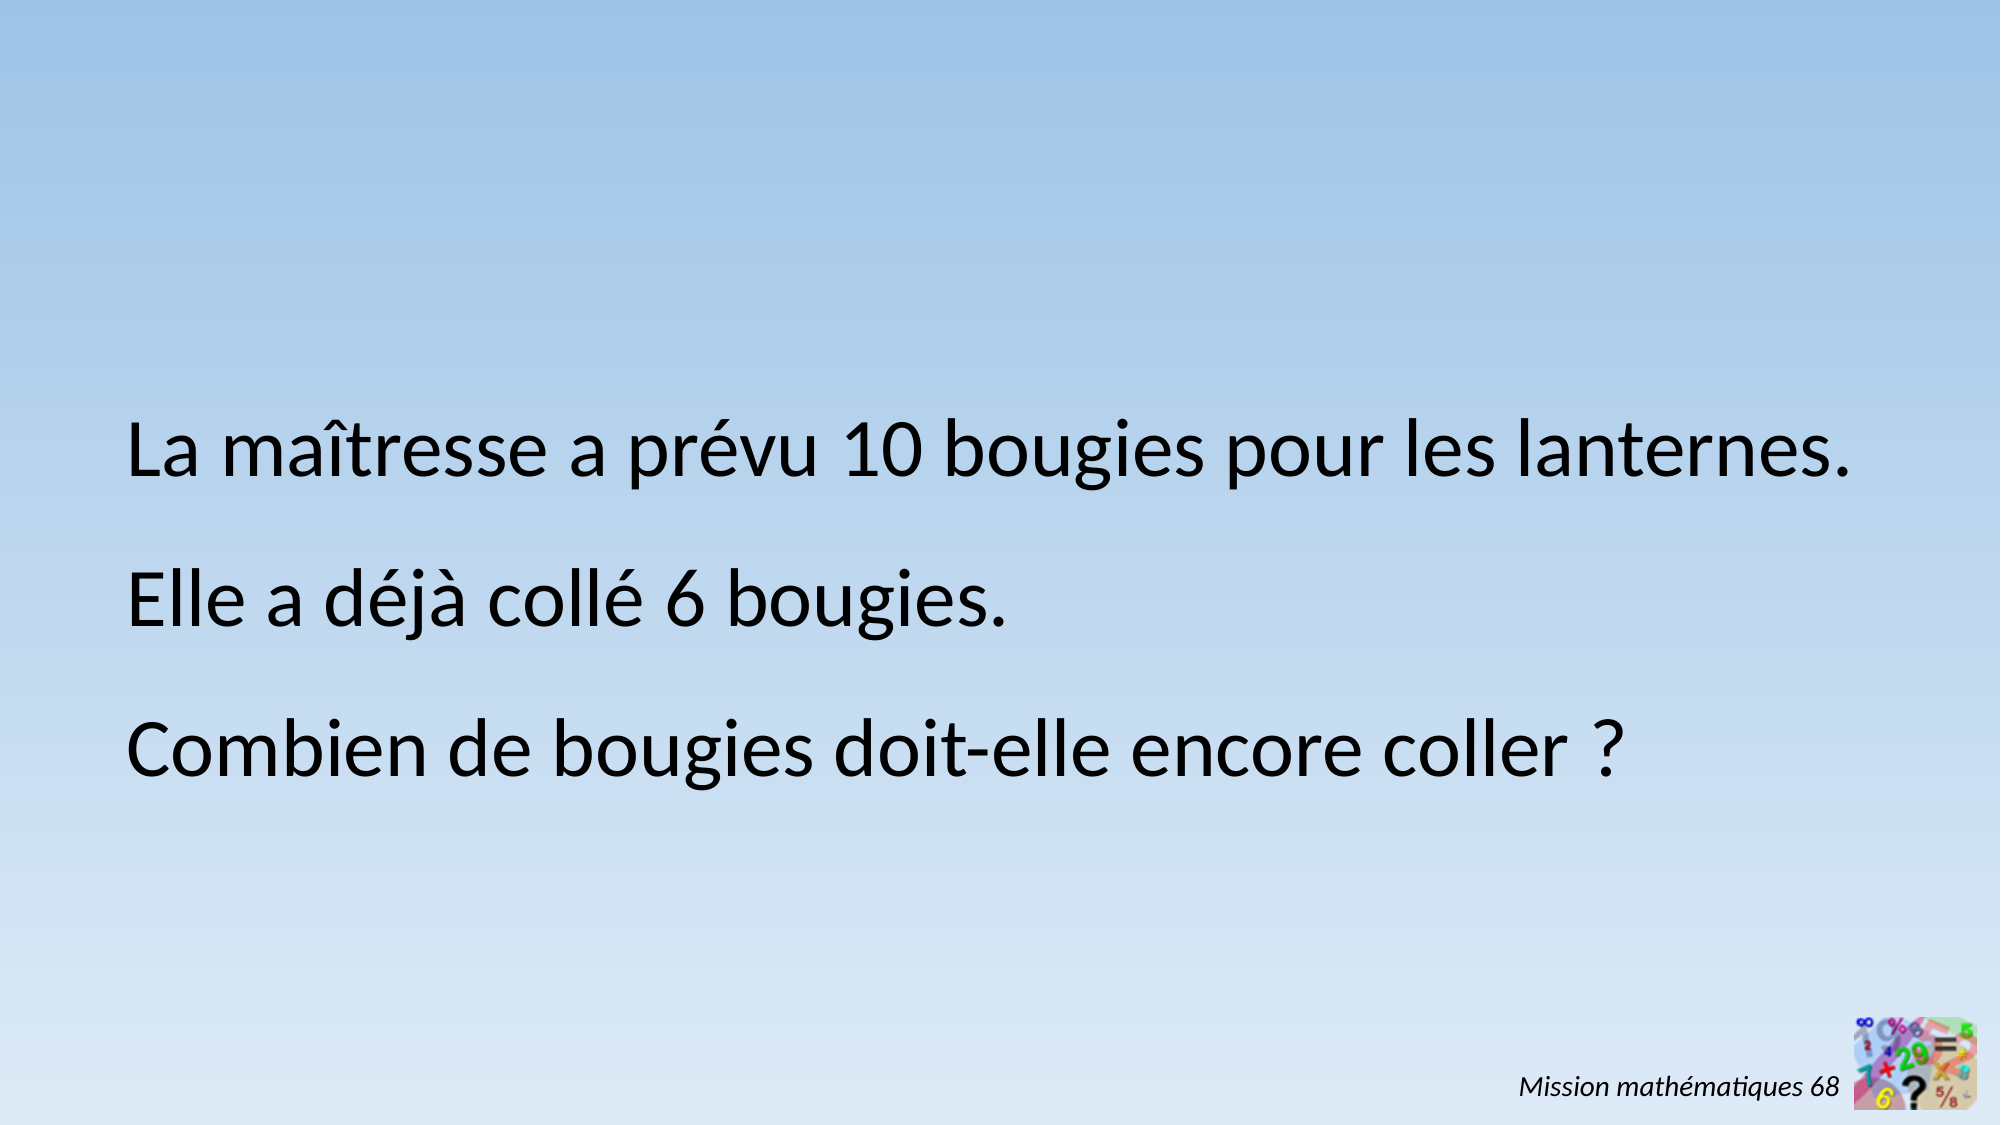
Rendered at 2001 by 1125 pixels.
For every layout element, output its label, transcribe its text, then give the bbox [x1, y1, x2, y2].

picture [1854, 1017, 1977, 1110]
text_box Mission mathématiques 68 [1501, 1059, 1854, 1110]
text_box La maîtresse a prévu 10 bougies pour les lanternes. Elle a déjà collé 6 bougies. Combien de bougies doit-elle encore coller ? [111, 335, 1889, 801]
